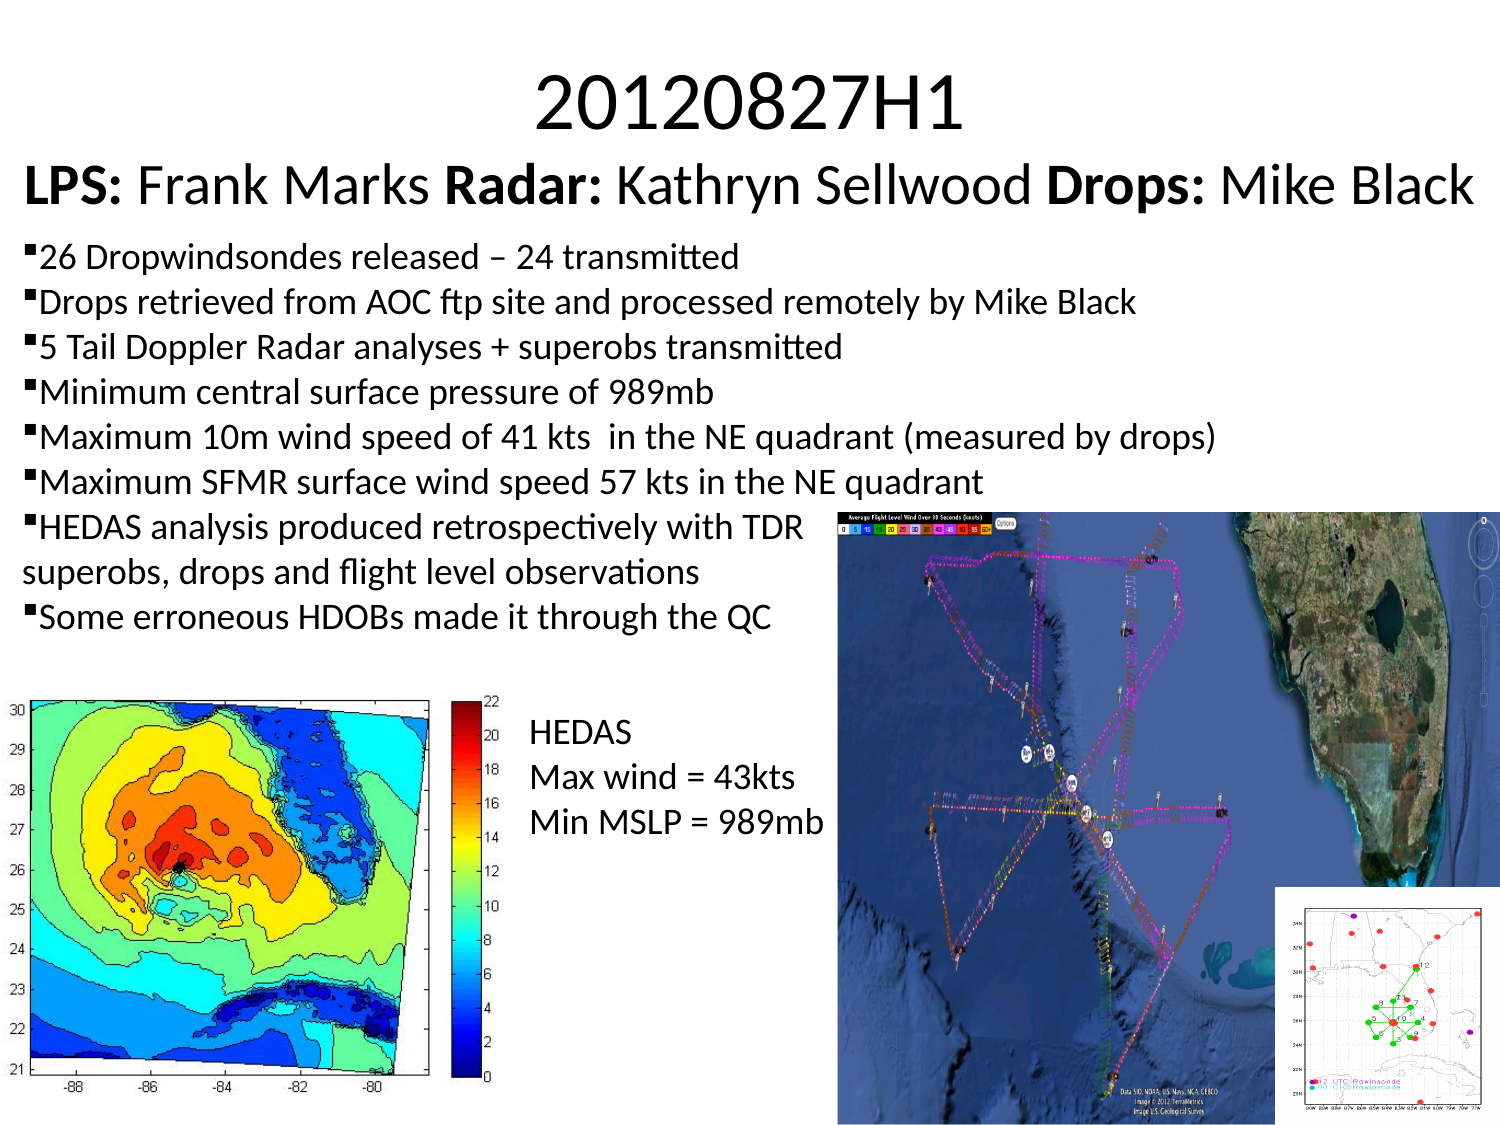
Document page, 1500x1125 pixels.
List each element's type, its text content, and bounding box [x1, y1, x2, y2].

text_box HEDAS Max wind = 43kts Min MSLP = 989mb [516, 699, 832, 850]
title 20120827H1 LPS: Frank Marks Radar: Kathryn Sellwood Drops: Mike Black [0, 37, 1500, 225]
text_box 26 Dropwindsondes released – 24 transmitted Drops retrieved from AOC ftp site and processed remotely by Mike Black 5 Tail Doppler Radar analyses + superobs transmitted Minimum central surface pressure of 989mb Maximum 10m wind speed of 41 kts in the NE quadrant (measured by drops) Maximum SFMR surface wind speed 57 kts in the NE quadrant HEDAS analysis produced retrospectively with TDR superobs, drops and flight level observations Some erroneous HDOBs made it through the QC [7, 224, 1234, 645]
picture [837, 512, 1500, 1125]
picture [0, 687, 513, 1101]
